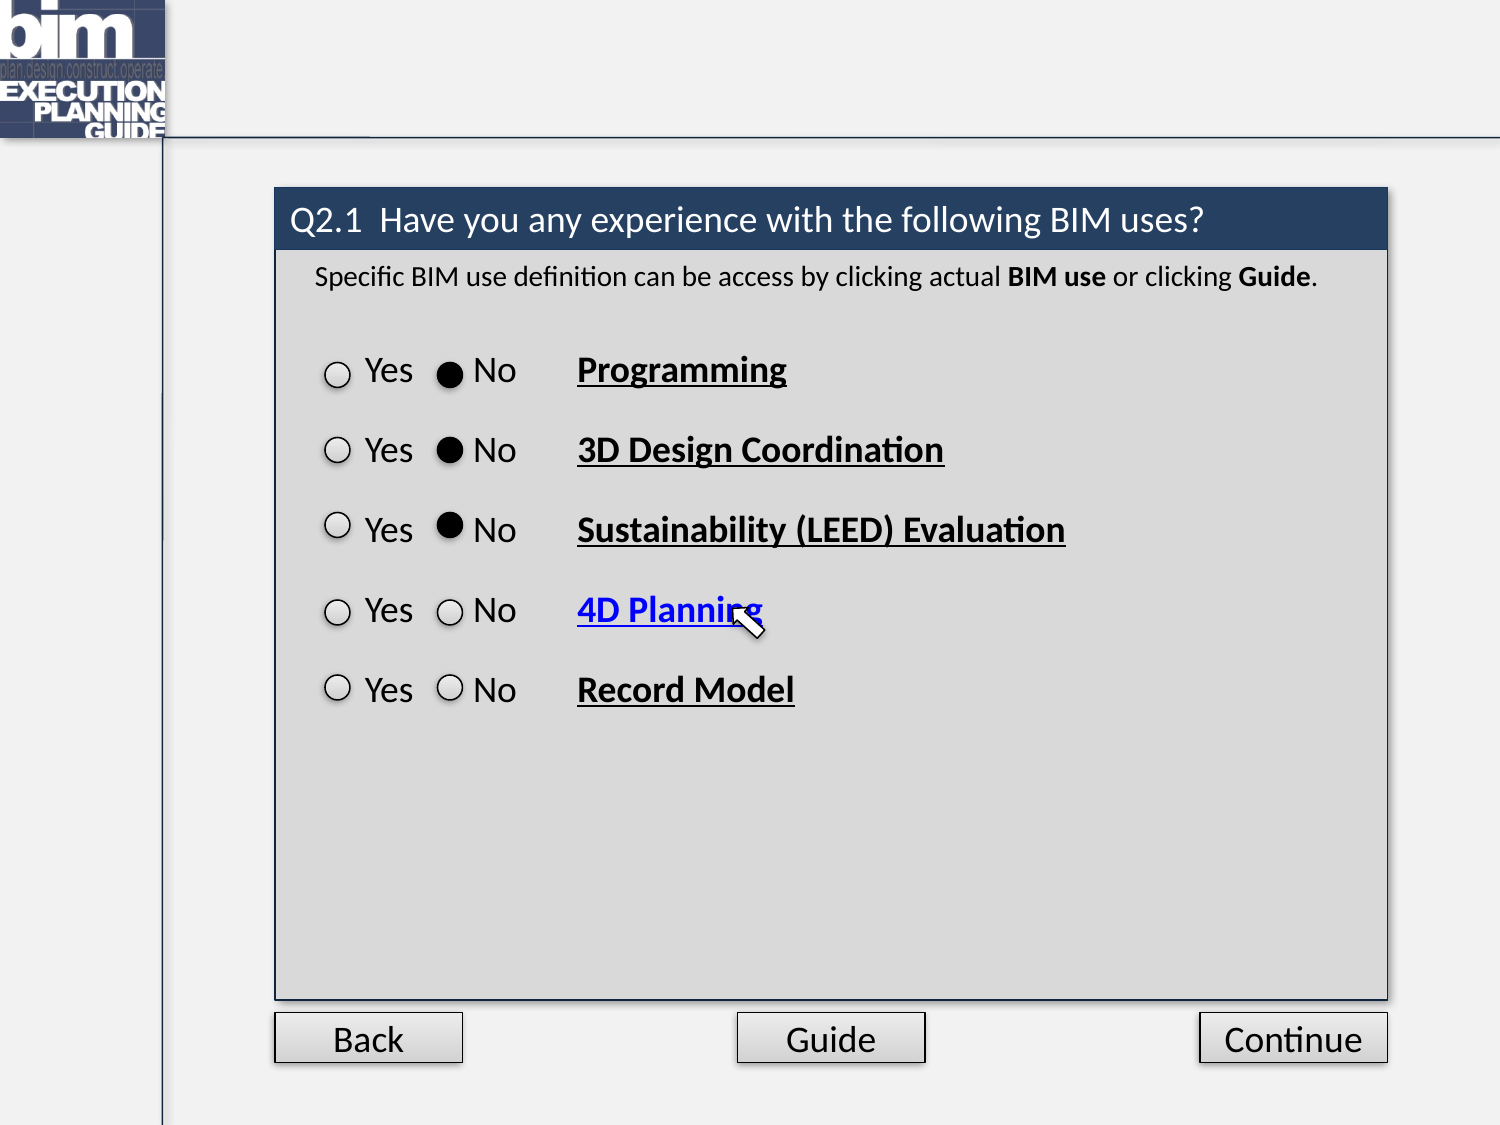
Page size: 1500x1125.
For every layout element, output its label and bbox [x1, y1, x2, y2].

picture [0, 0, 166, 138]
text_box [0, 185, 1413, 1002]
text_box [274, 1012, 463, 1063]
text_box [1199, 1012, 1388, 1063]
text_box [737, 1012, 926, 1063]
